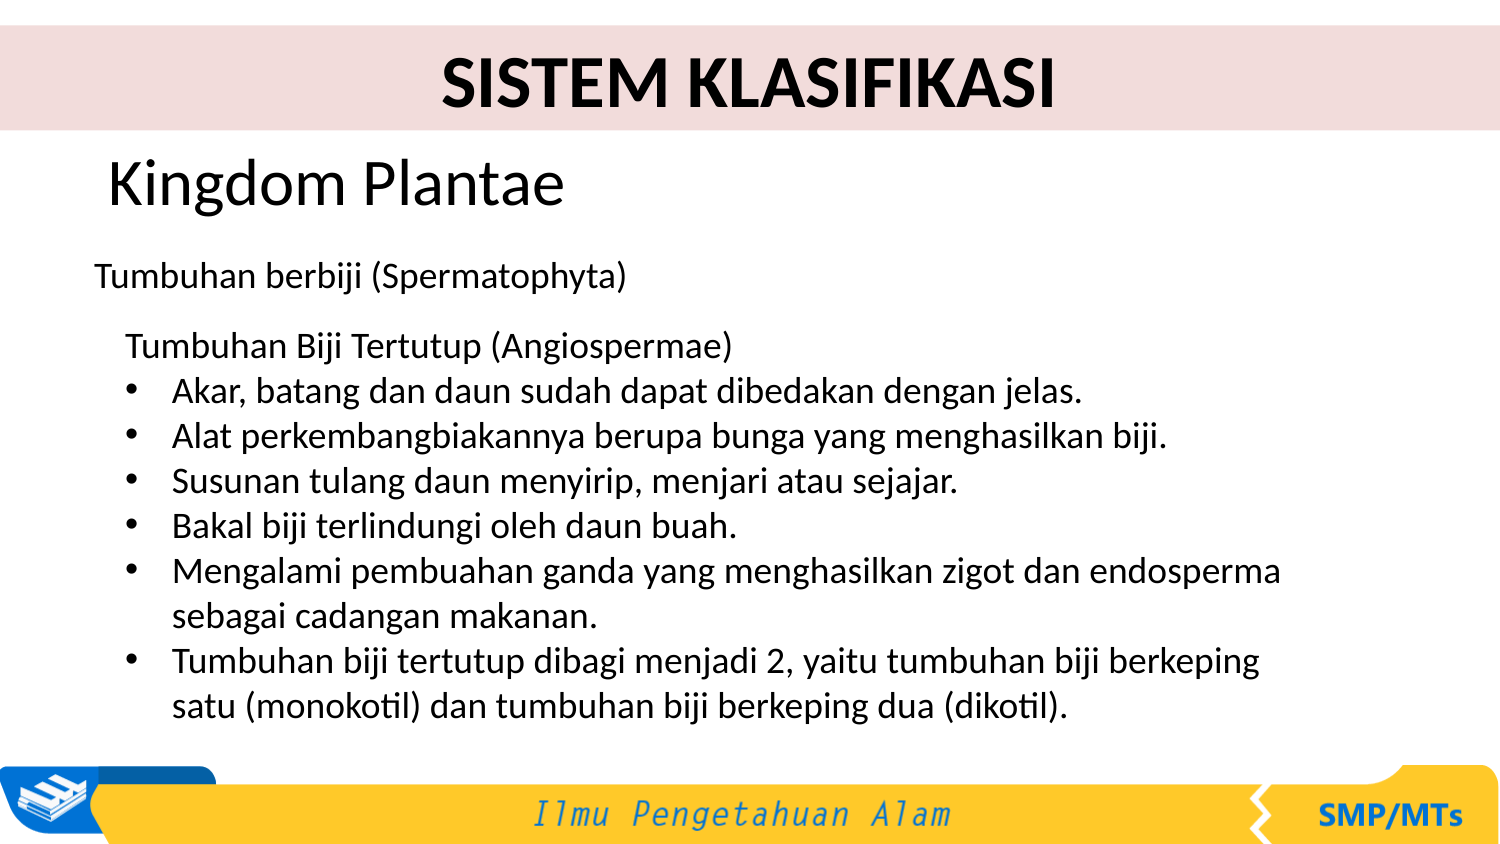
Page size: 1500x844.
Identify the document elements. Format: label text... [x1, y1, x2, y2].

text_box SISTEM KLASIFIKASI [0, 25, 1500, 131]
text_box Tumbuhan Biji Tertutup (Angiospermae) Akar, batang dan daun sudah dapat dibedakan dengan jelas. Alat perkembangbiakannya berupa bunga yang menghasilkan biji. Susunan tulang daun menyirip, menjari atau sejajar. Bakal biji terlindungi oleh daun buah. Mengalami pembuahan ganda yang menghasilkan zigot dan endosperma sebagai cadangan makanan. Tumbuhan biji tertutup dibagi menjadi 2, yaitu tumbuhan biji berkeping satu (monokotil) dan tumbuhan biji berkeping dua (dikotil). [88, 323, 1328, 724]
picture [0, 765, 1499, 844]
text_box Kingdom Plantae [93, 131, 581, 227]
text_box Tumbuhan berbiji (Spermatophyta) [72, 225, 1478, 322]
